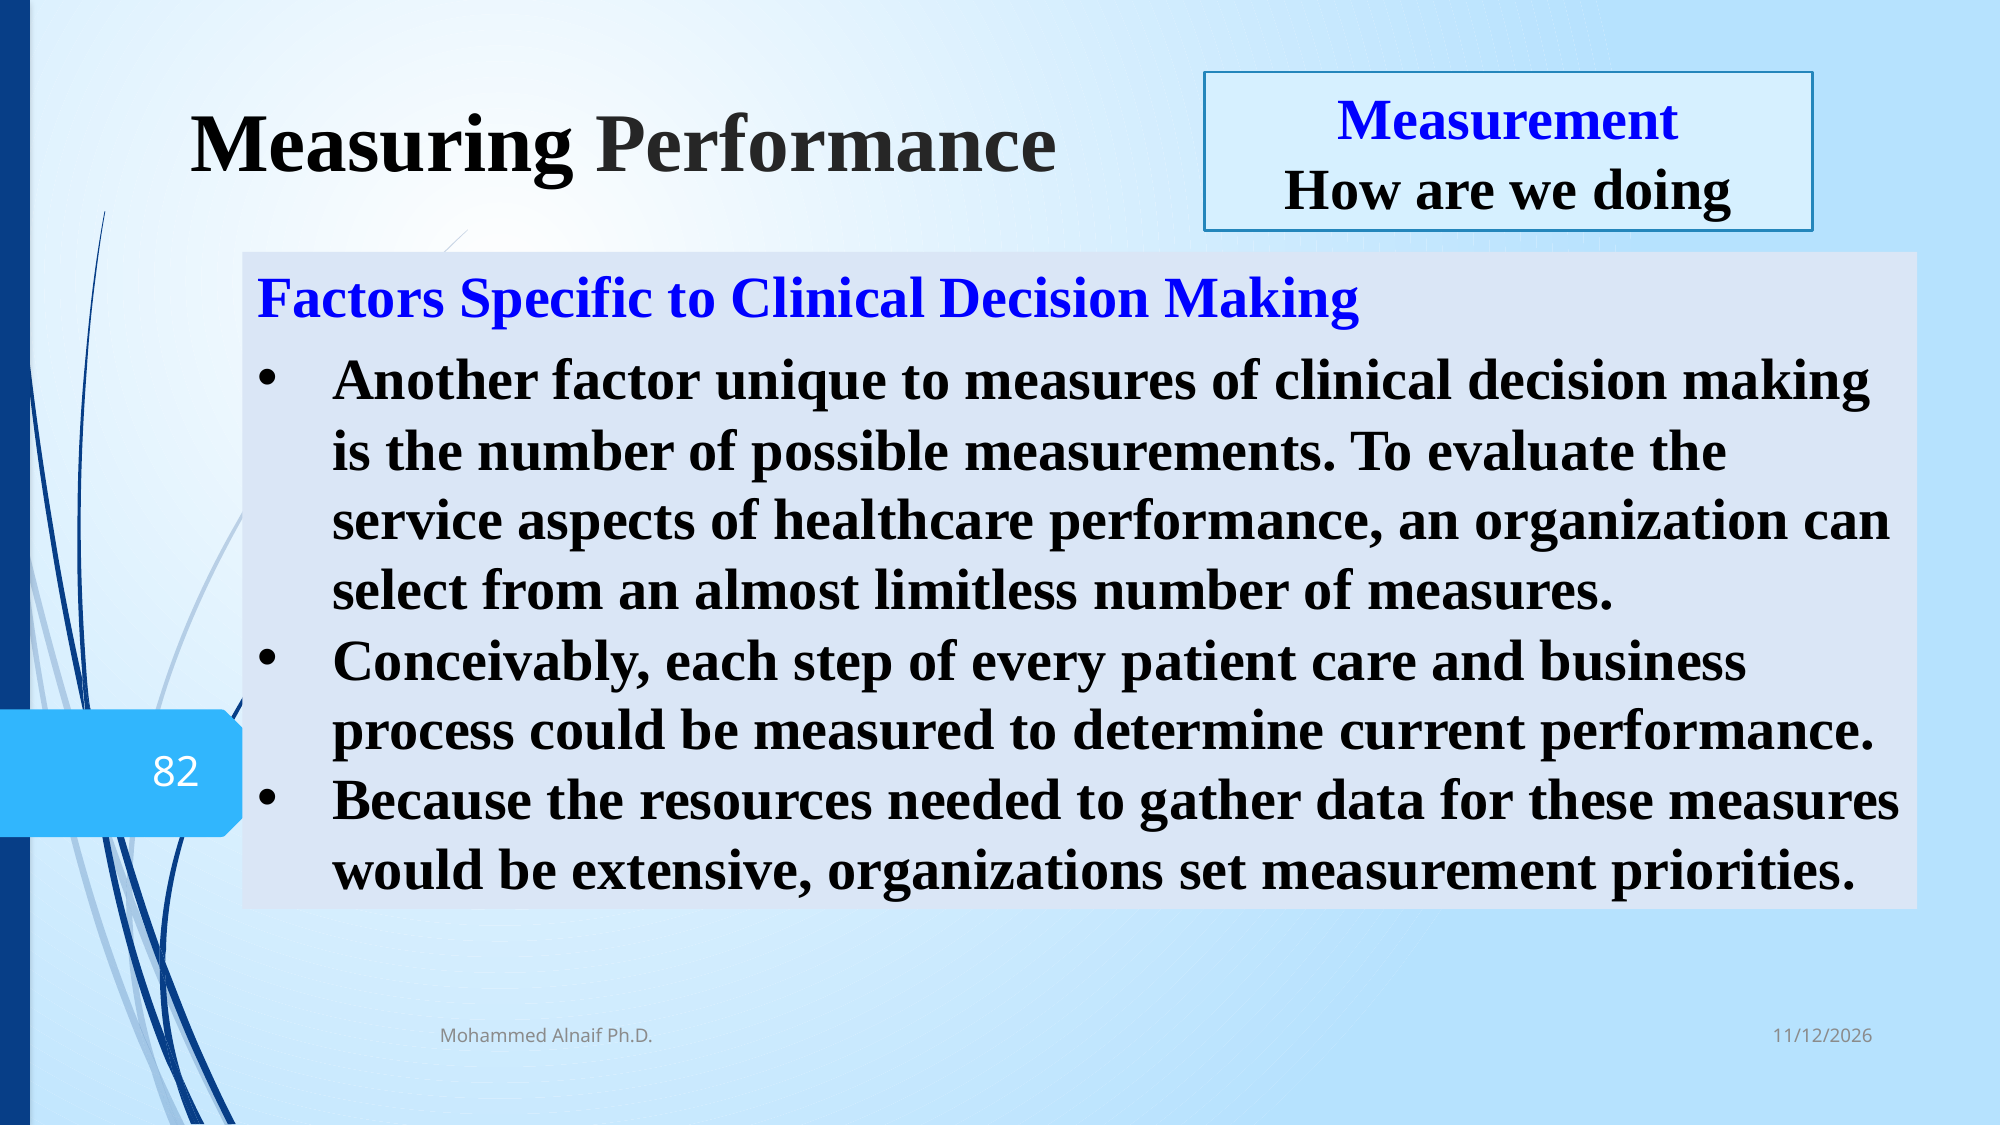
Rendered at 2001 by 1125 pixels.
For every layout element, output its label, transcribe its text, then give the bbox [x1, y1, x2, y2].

text_box Factors Specific to Clinical Decision Making Another factor unique to measures of clinical decision making is the number of possible measurements. To evaluate the service aspects of healthcare performance, an organization can select from an almost limitless number of measures. Conceivably, each step of every patient care and business process could be measured to determine current performance. Because the resources needed to gather data for these measures would be extensive, organizations set measurement priorities. [242, 251, 1918, 909]
footer Mohammed Alnaif Ph.D. [424, 1006, 1675, 1067]
text_box Measurement How are we doing [1203, 71, 1814, 232]
slide_number 82 [87, 743, 216, 803]
title Measuring Performance [175, 42, 1122, 197]
subtitle [77, 218, 1952, 1125]
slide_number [1699, 1005, 1888, 1067]
